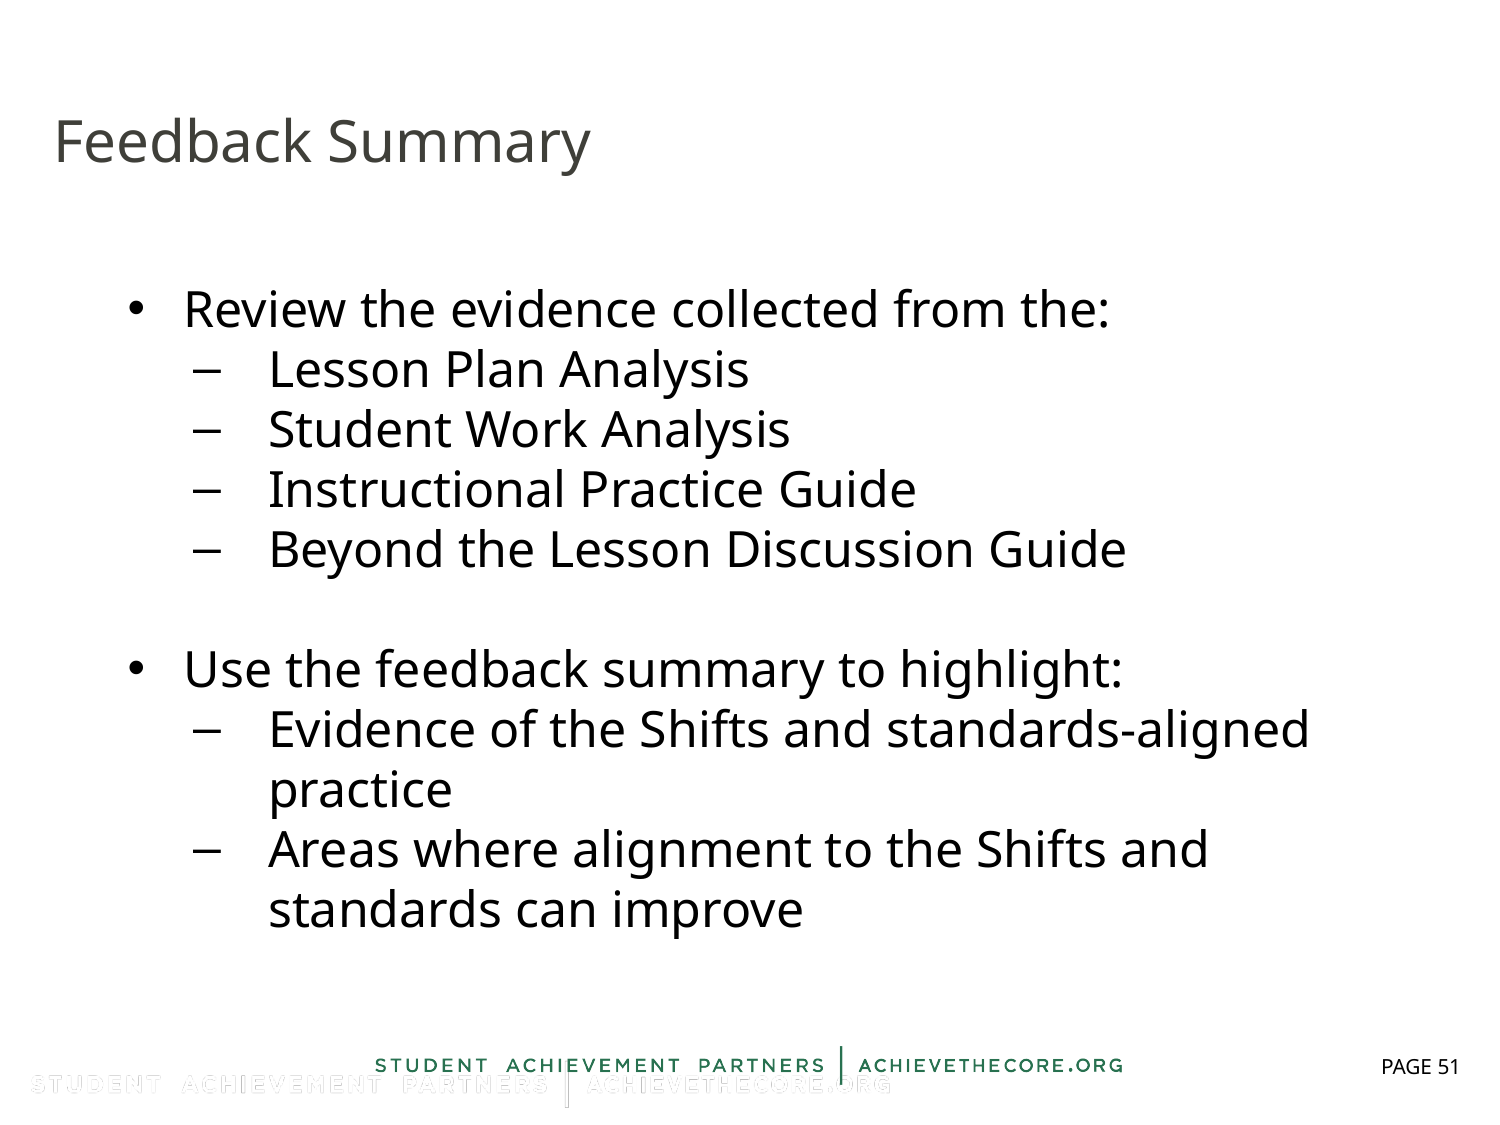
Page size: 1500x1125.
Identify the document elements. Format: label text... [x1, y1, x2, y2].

picture [375, 1046, 1122, 1085]
list Review the evidence collected from the: Lesson Plan Analysis Student Work Analysis Instructional Practice Guide Beyond the Lesson Discussion Guide Use the feedback summary to highlight: Evidence of the Shifts and standards-aligned practice Areas where alignment to the Shifts and standards can improve [75, 262, 1425, 1005]
title Feedback Summary [38, 45, 1471, 233]
